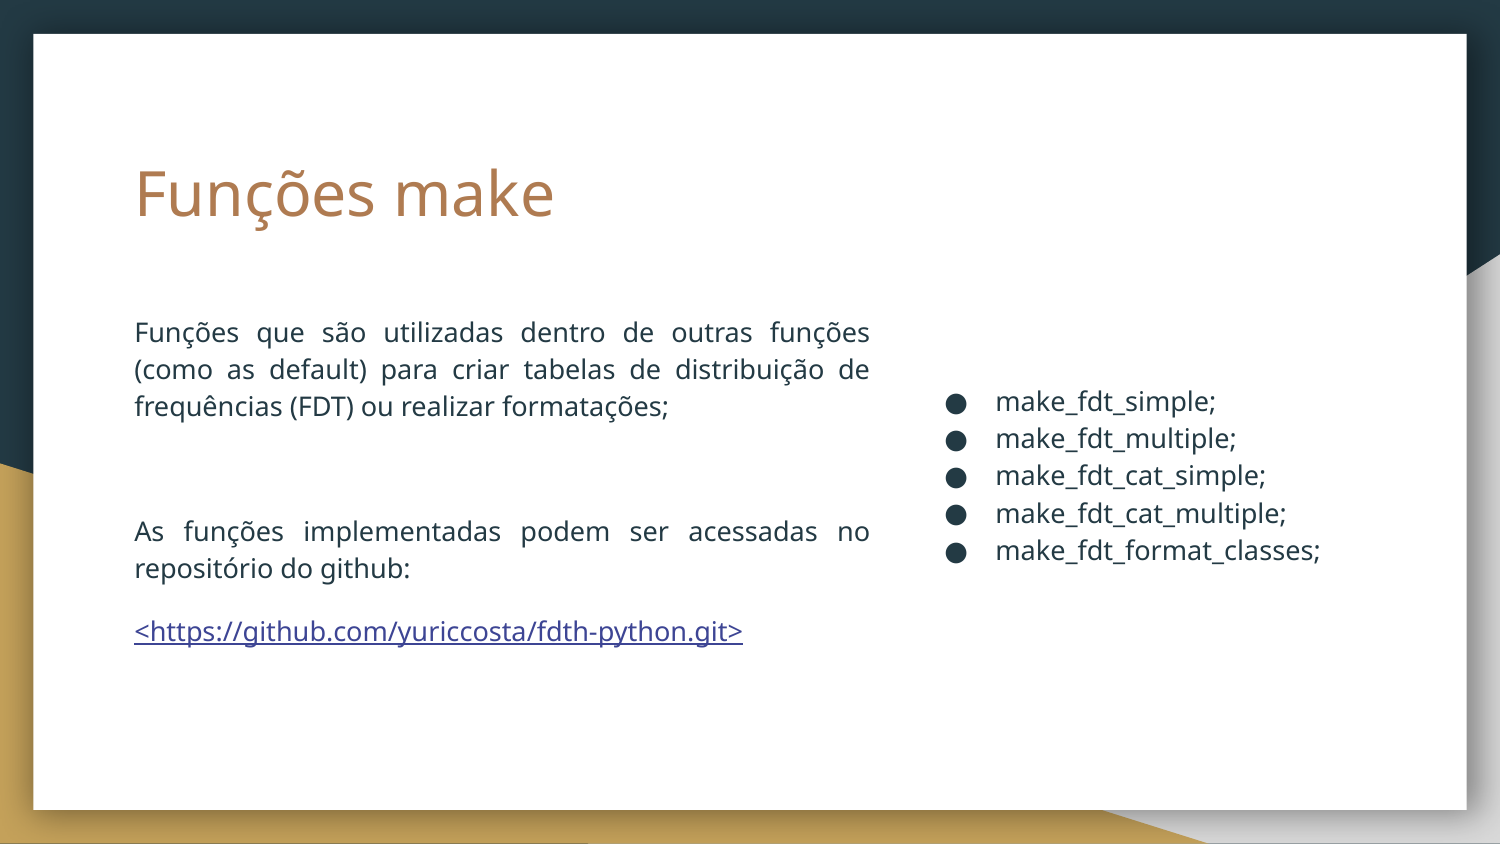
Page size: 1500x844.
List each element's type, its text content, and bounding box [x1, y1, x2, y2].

list make_fdt_simple; make_fdt_multiple; make_fdt_cat_simple; make_fdt_cat_multiple; make_fdt_format_classes; [920, 364, 1437, 613]
list Funções que são utilizadas dentro de outras funções (como as default) para criar tabelas de distribuição de frequências (FDT) ou realizar formatações; As funções implementadas podem ser acessadas no repositório do github: <https://github.com/yuriccosta/fdth-python.git> [134, 295, 870, 680]
title Funções make [134, 138, 1366, 296]
